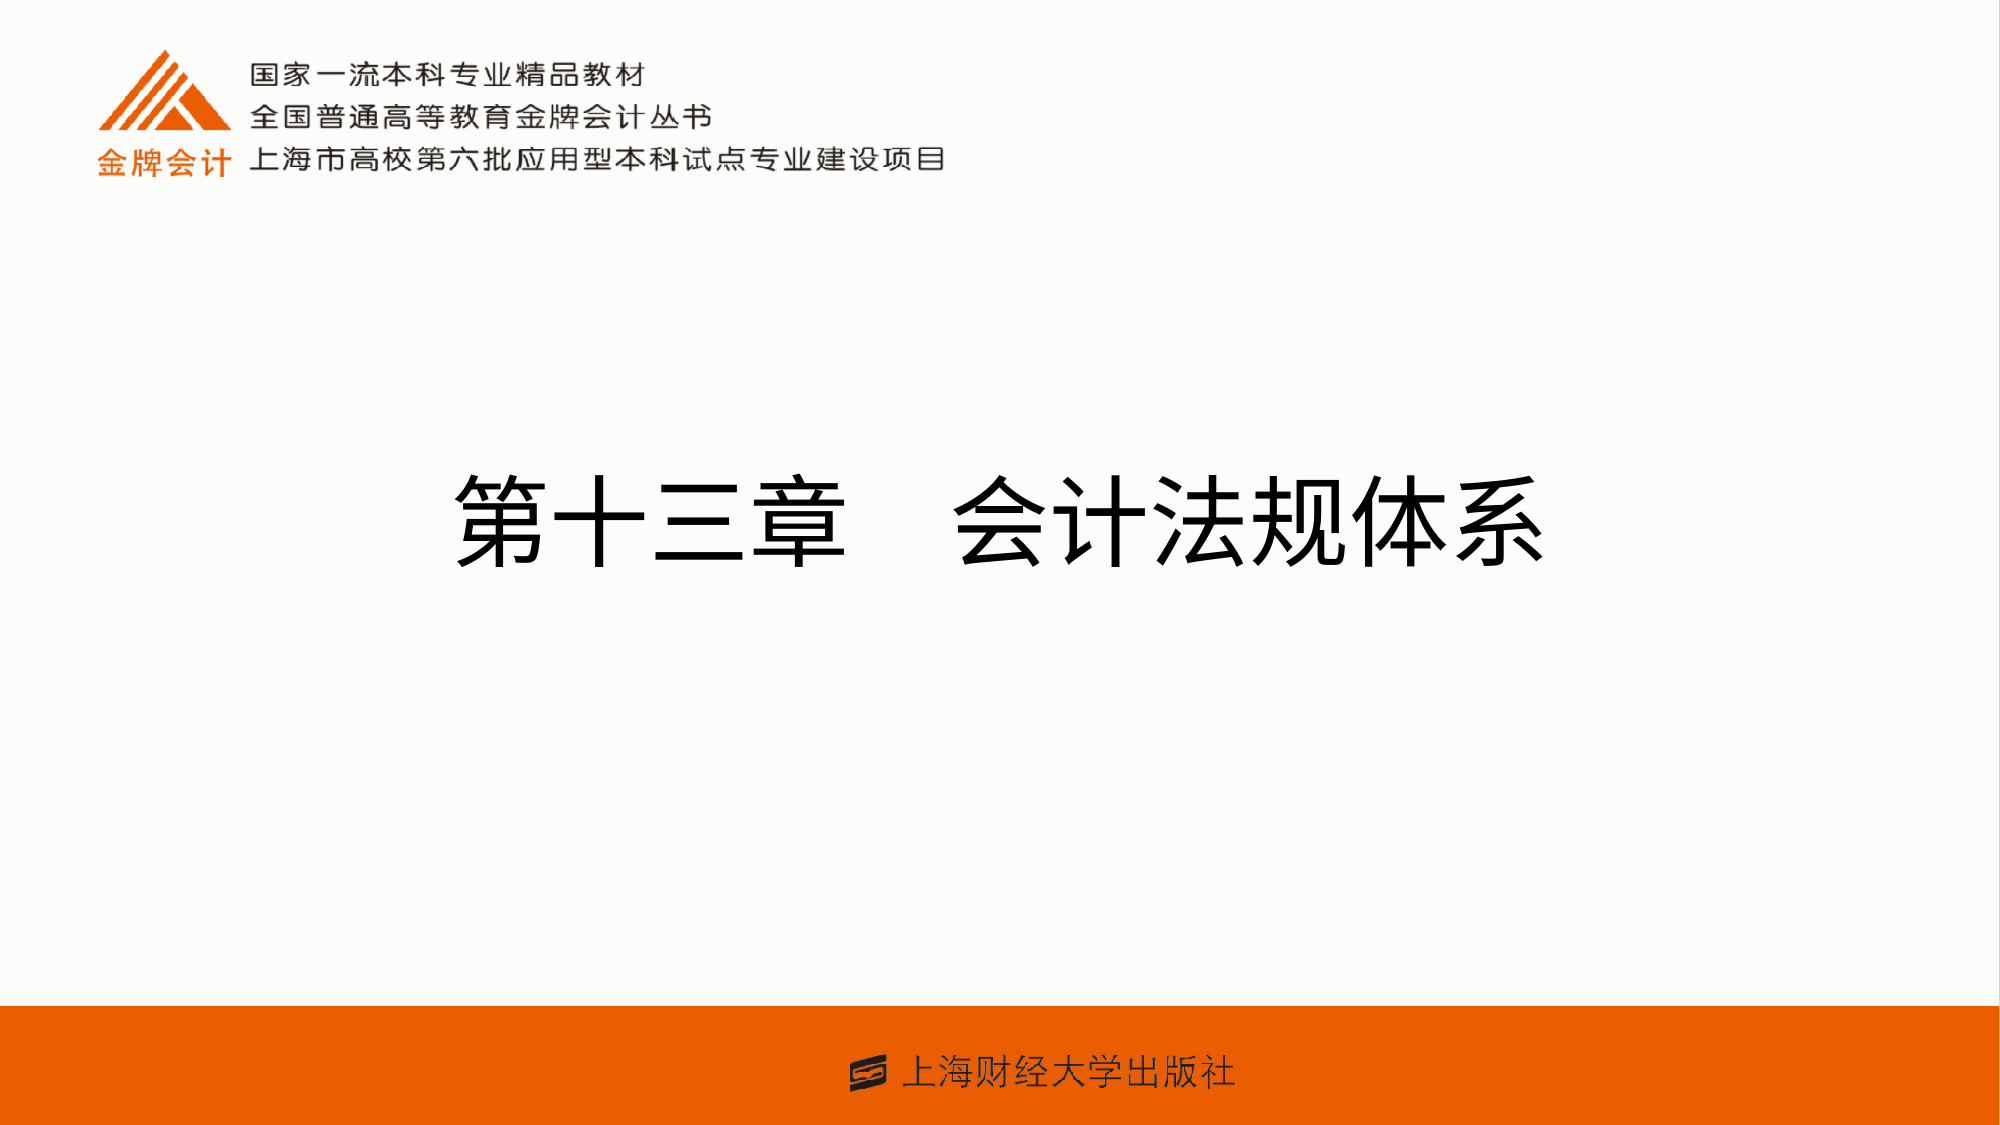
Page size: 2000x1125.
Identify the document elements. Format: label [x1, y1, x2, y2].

list [0, 0, 2000, 1125]
